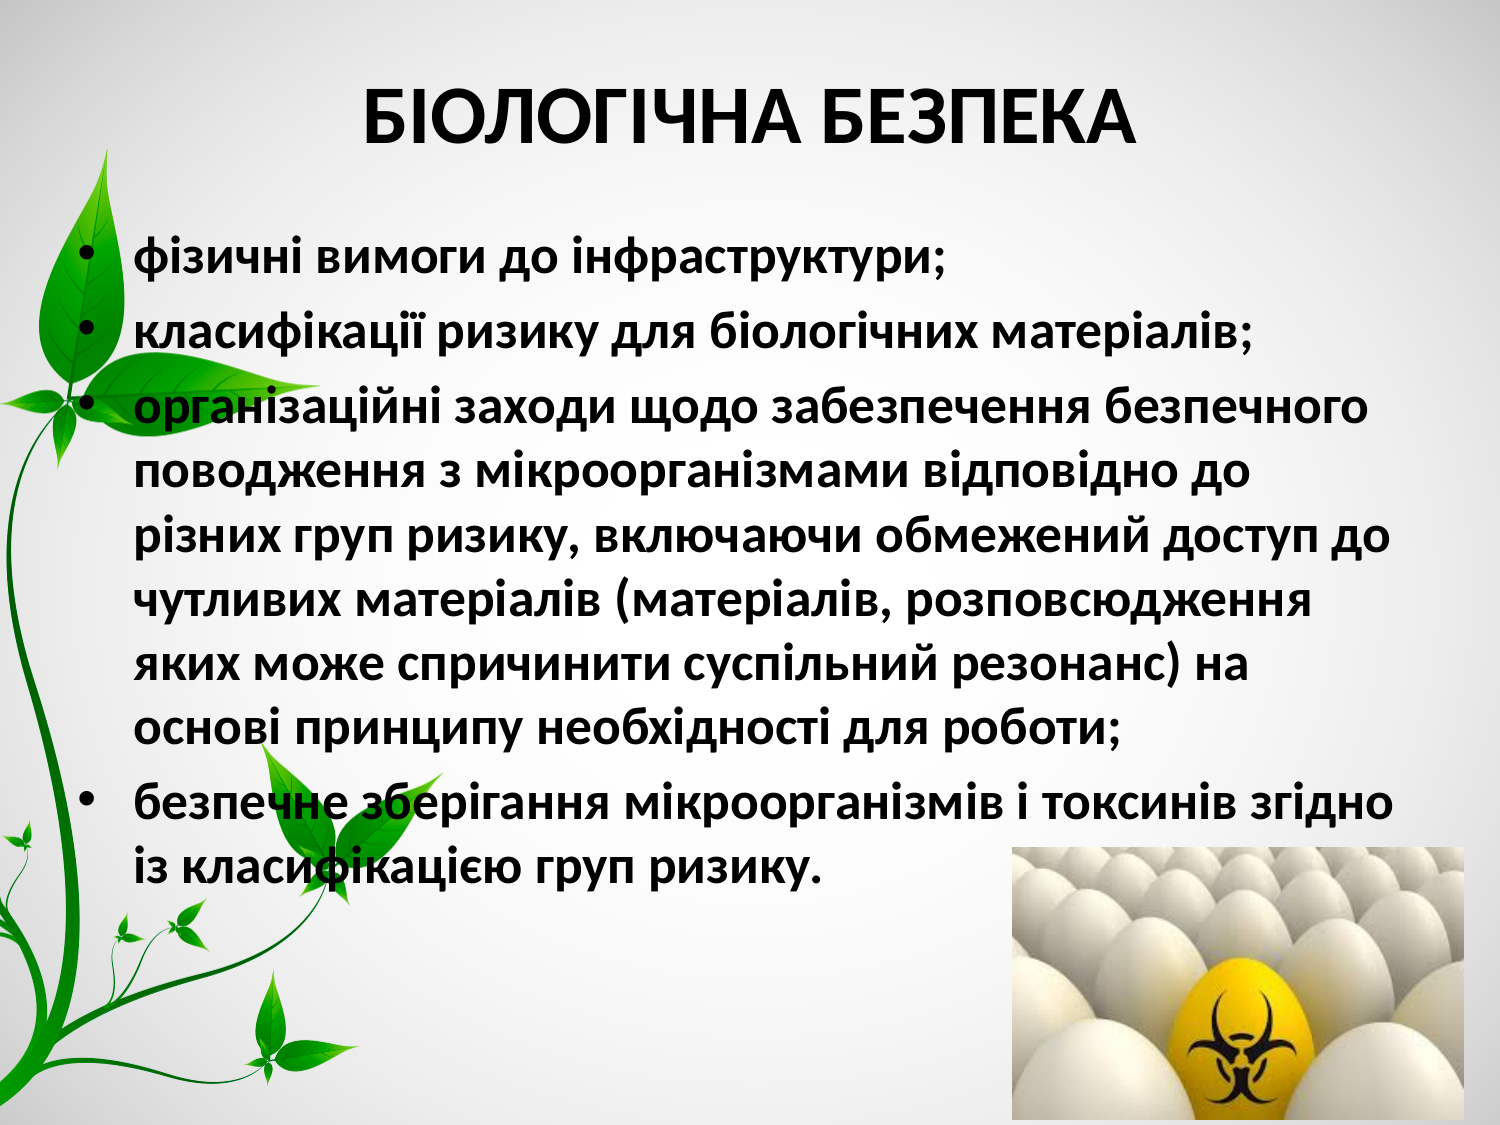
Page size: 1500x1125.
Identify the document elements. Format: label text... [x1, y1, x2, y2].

title БІОЛОГІЧНА БЕЗПЕКА [75, 24, 1425, 195]
list фізичні вимоги до інфраструктури; класифікації ризику для біологічних матеріалів; організаційні заходи щодо забезпечення безпечного поводження з мікро­організмами відповідно до різних груп ризику, включаючи обмежений до­ступ до чутливих матеріалів (матеріалів, розповсюдження яких може спри­чинити суспільний резонанс) на основі принципу необхідності для роботи; безпечне зберігання мікроорганізмів і токсинів згідно із класифікацією груп ризику. [62, 212, 1413, 955]
picture [0, 0, 1500, 1125]
